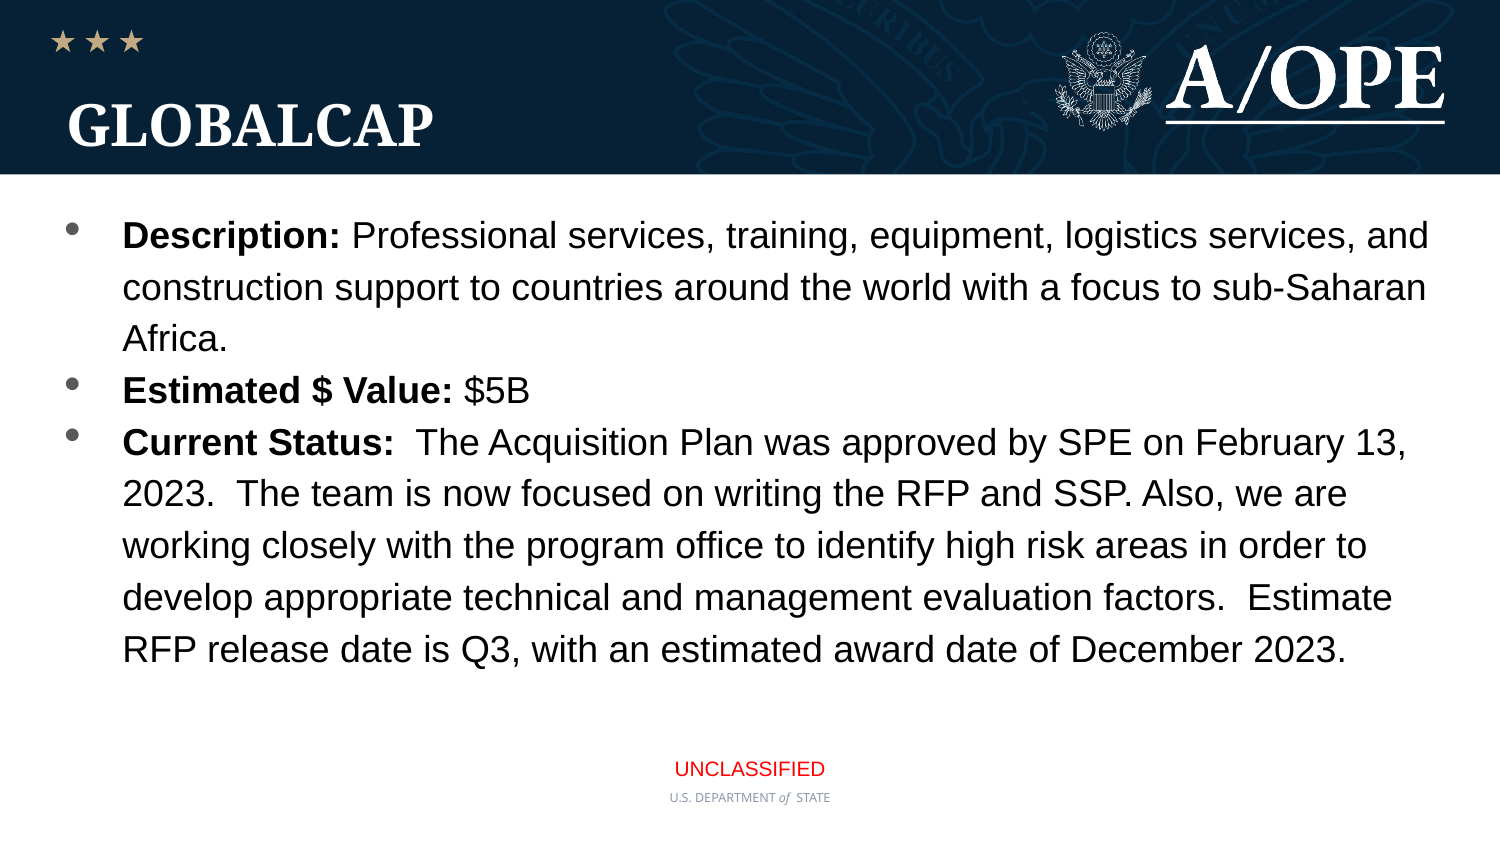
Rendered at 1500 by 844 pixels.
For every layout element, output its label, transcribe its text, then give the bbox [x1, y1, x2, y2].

title GLOBALCAP [51, 72, 1449, 167]
picture [587, 0, 1500, 174]
list Description: Professional services, training, equipment, logistics services, and construction support to countries around the world with a focus to sub-Saharan Africa. Estimated $ Value: $5B Current Status: The Acquisition Plan was approved by SPE on February 13, 2023. The team is now focused on writing the RFP and SSP. Also, we are working closely with the program office to identify high risk areas in order to develop appropriate technical and management evaluation factors. Estimate RFP release date is Q3, with an estimated award date of December 2023. [51, 189, 1449, 750]
text_box UNCLASSIFIED [659, 747, 841, 788]
